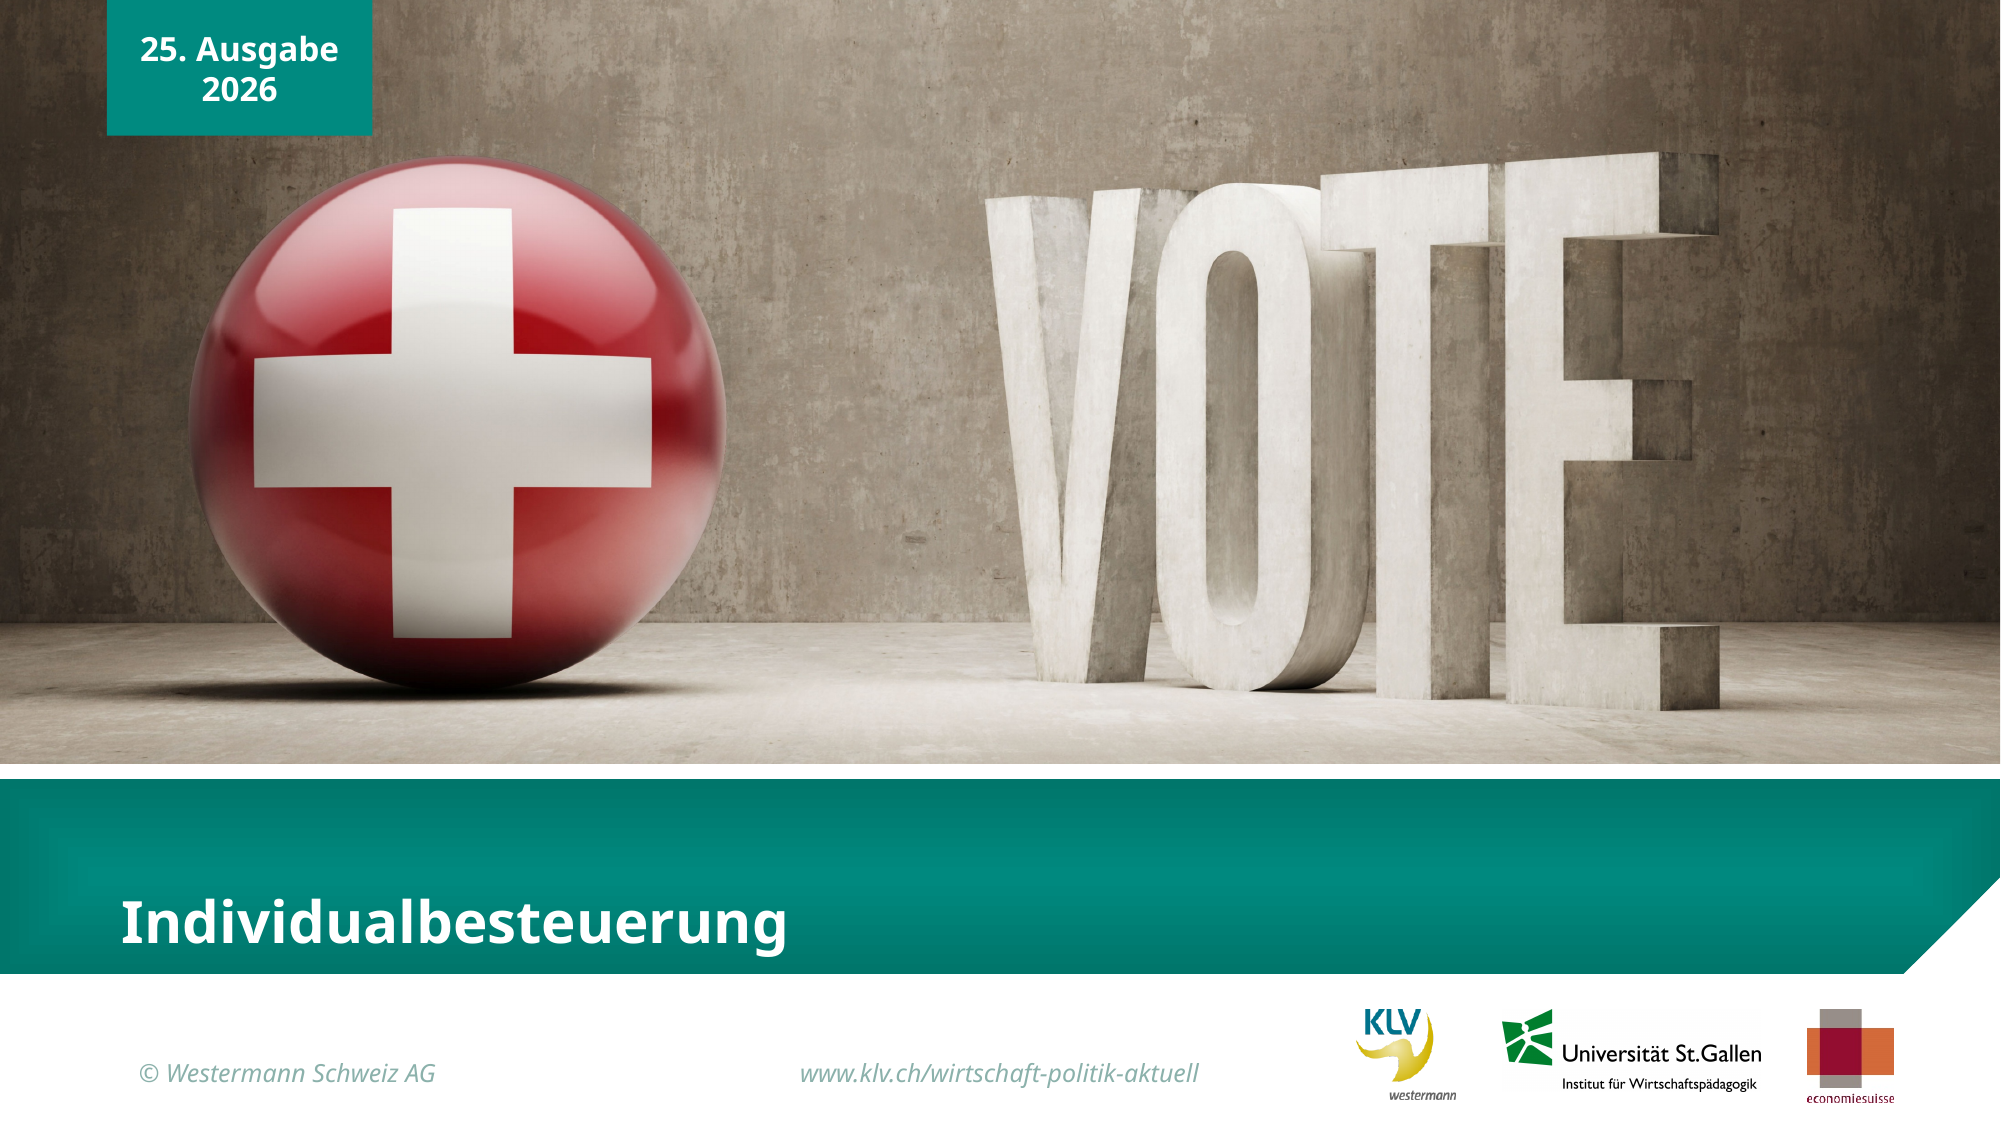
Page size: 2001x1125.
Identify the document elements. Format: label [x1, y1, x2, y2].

picture [1807, 1009, 1894, 1103]
picture [0, 0, 2001, 764]
picture [1356, 1009, 1456, 1100]
picture [1502, 1009, 1761, 1092]
